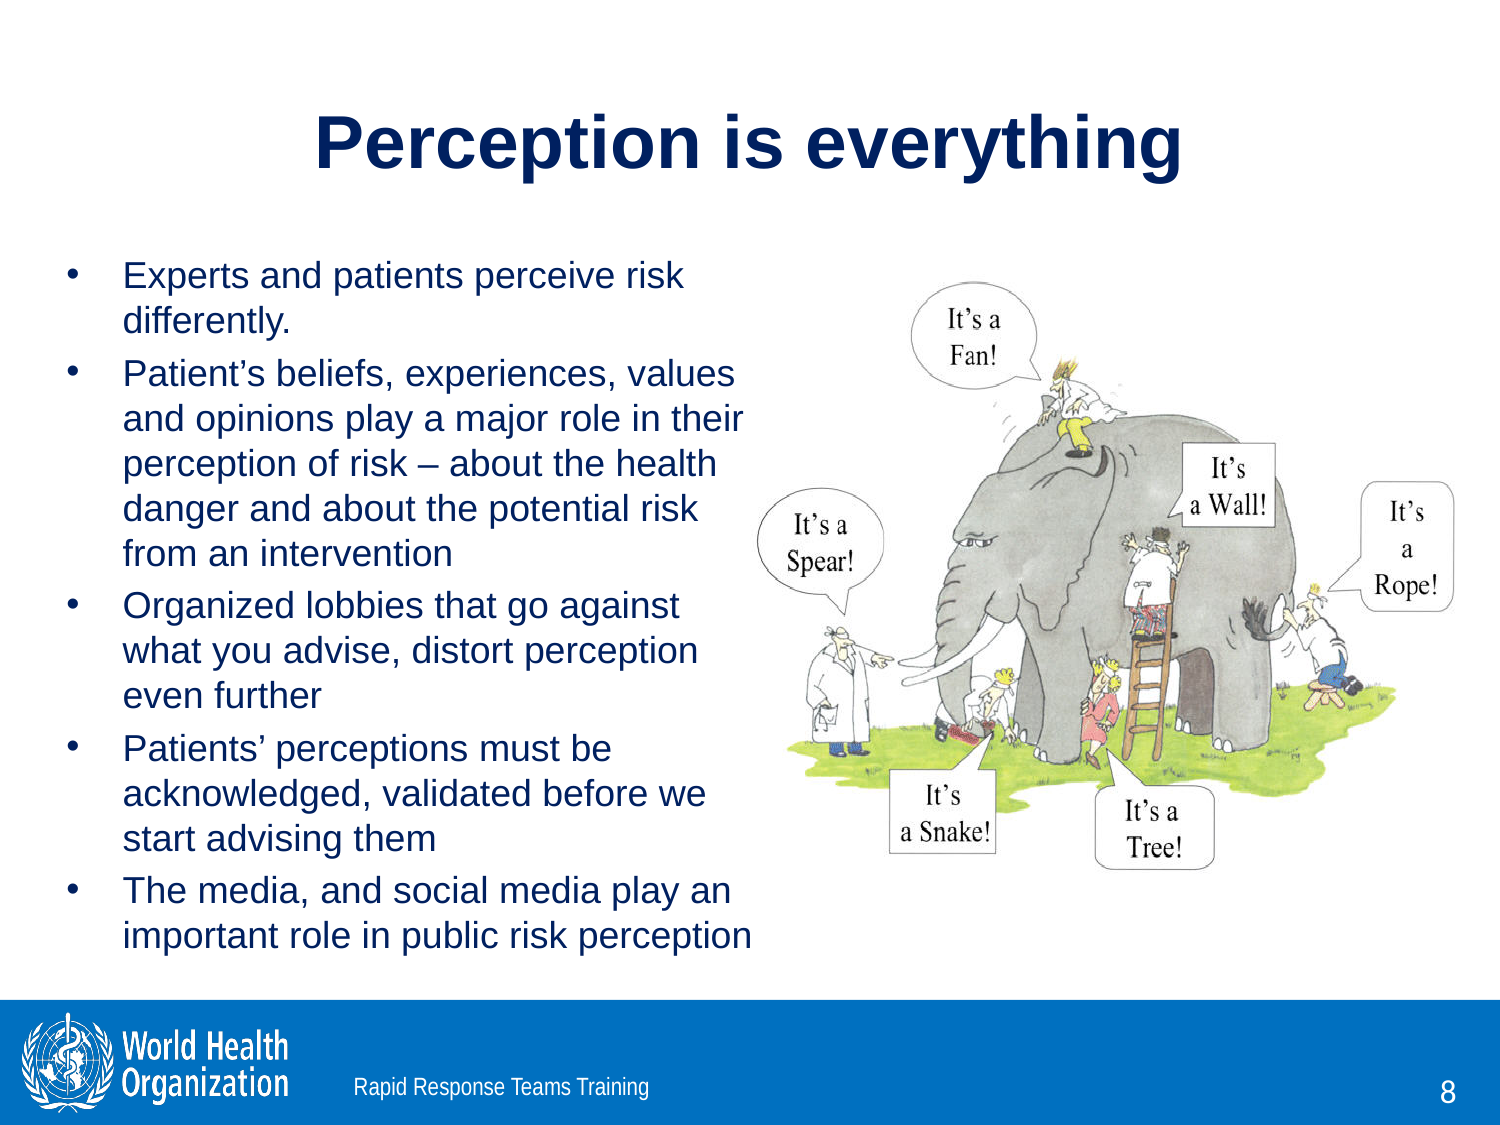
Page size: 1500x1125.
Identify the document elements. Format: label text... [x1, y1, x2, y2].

list Experts and patients perceive risk differently. Patient’s beliefs, experiences, values and opinions play a major role in their perception of risk – about the health danger and about the potential risk from an intervention Organized lobbies that go against what you advise, distort perception even further Patients’ perceptions must be acknowledged, validated before we start advising them The media, and social media play an important role in public risk perception [51, 243, 774, 910]
picture [749, 274, 1500, 894]
title Perception is everything [75, 45, 1425, 233]
picture [21, 1012, 288, 1113]
